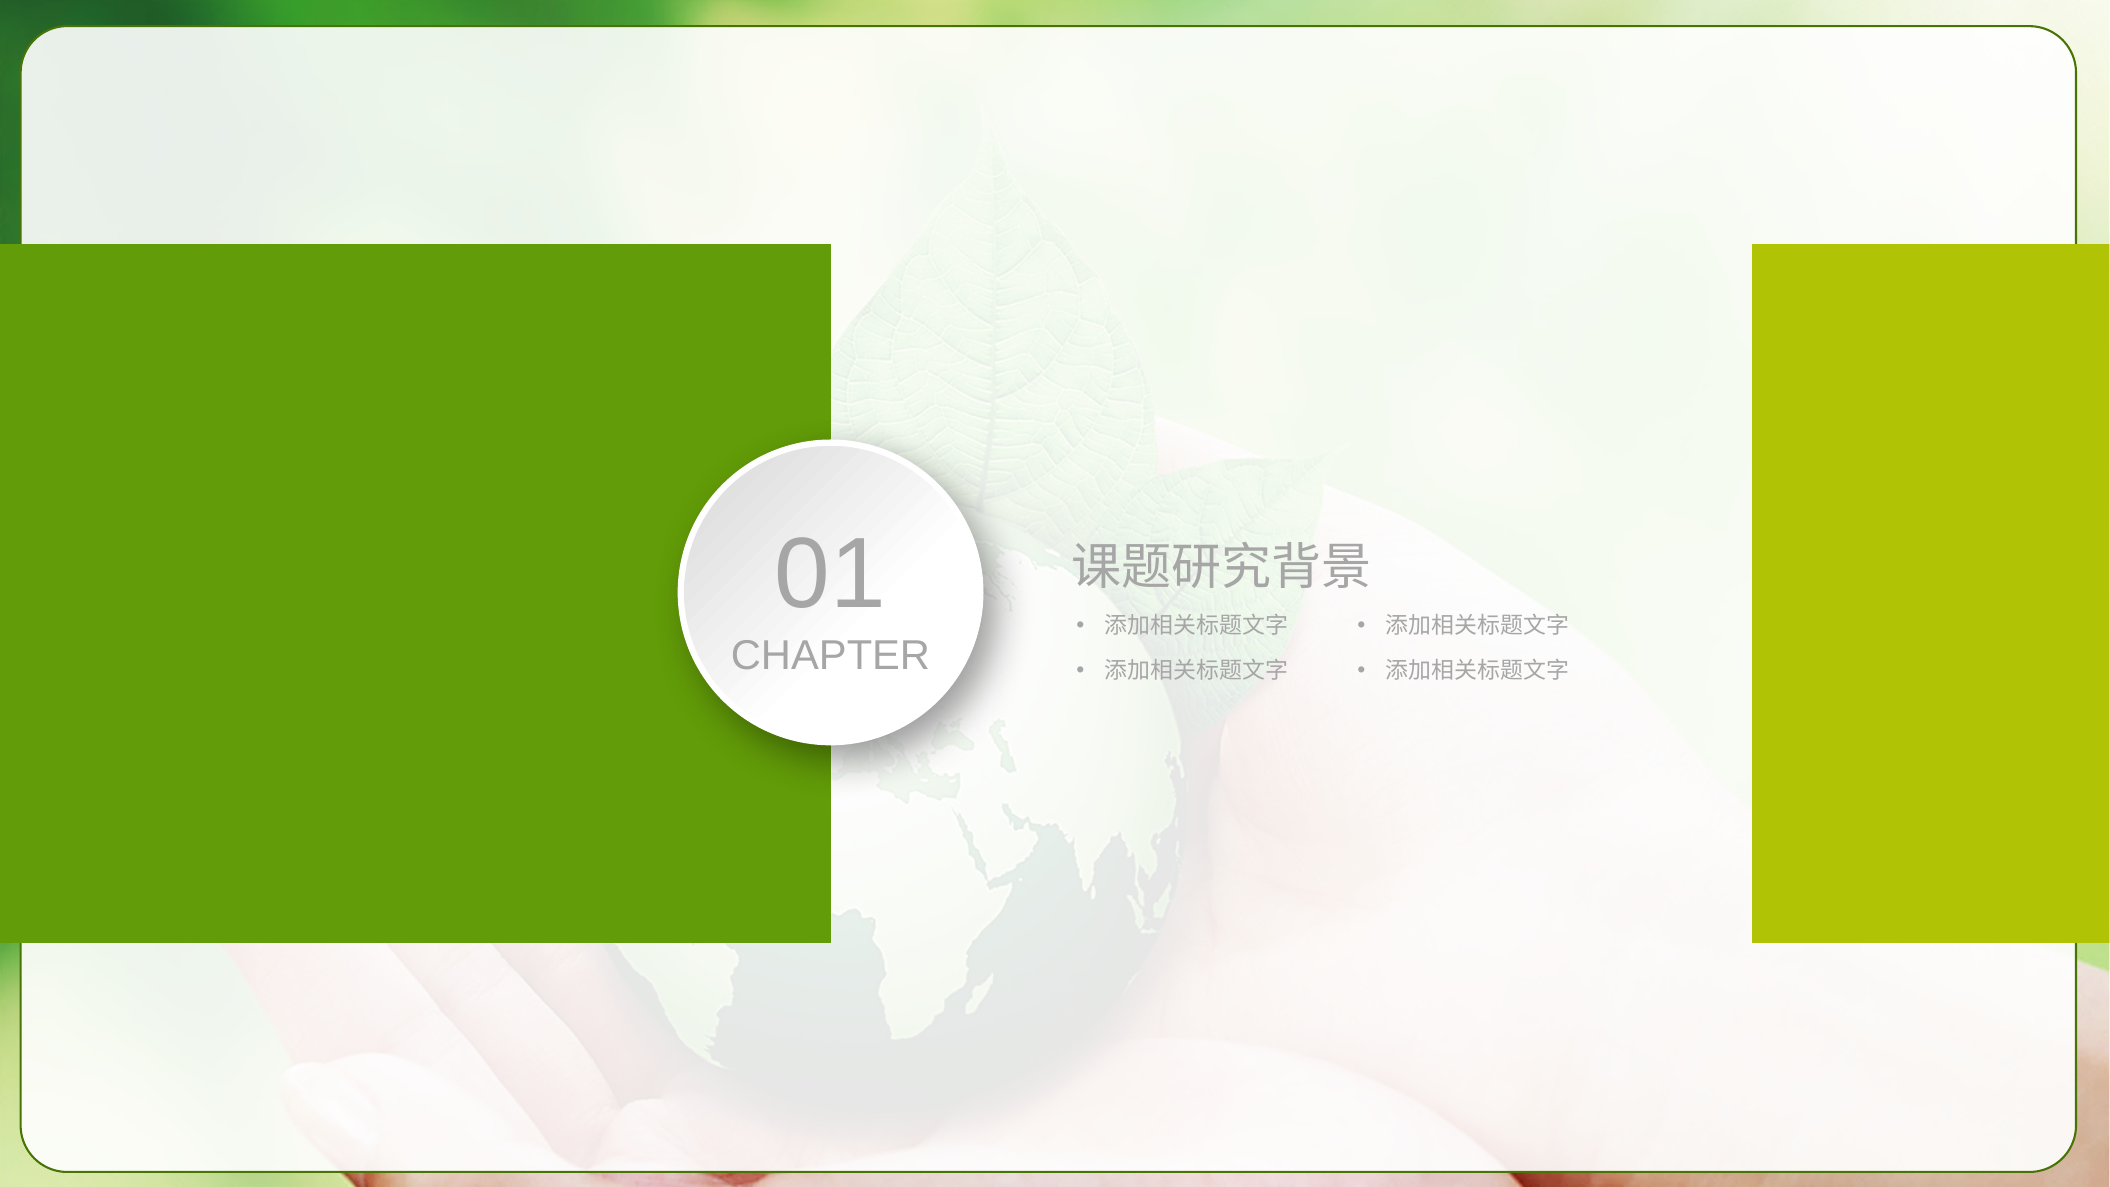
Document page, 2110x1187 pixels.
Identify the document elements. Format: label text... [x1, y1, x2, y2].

text_box 添加相关标题文字 [1342, 603, 1585, 646]
text_box 添加相关标题文字 [1061, 603, 1304, 646]
text_box [1751, 243, 2110, 943]
text_box [679, 441, 982, 744]
text_box 添加相关标题文字 [1061, 648, 1304, 691]
text_box 01 CHAPTER [706, 507, 955, 678]
text_box 添加相关标题文字 [1342, 648, 1585, 691]
text_box 课题研究背景 [1071, 534, 1595, 595]
picture [0, 943, 2110, 1187]
text_box [0, 243, 832, 943]
picture [0, 0, 2110, 243]
